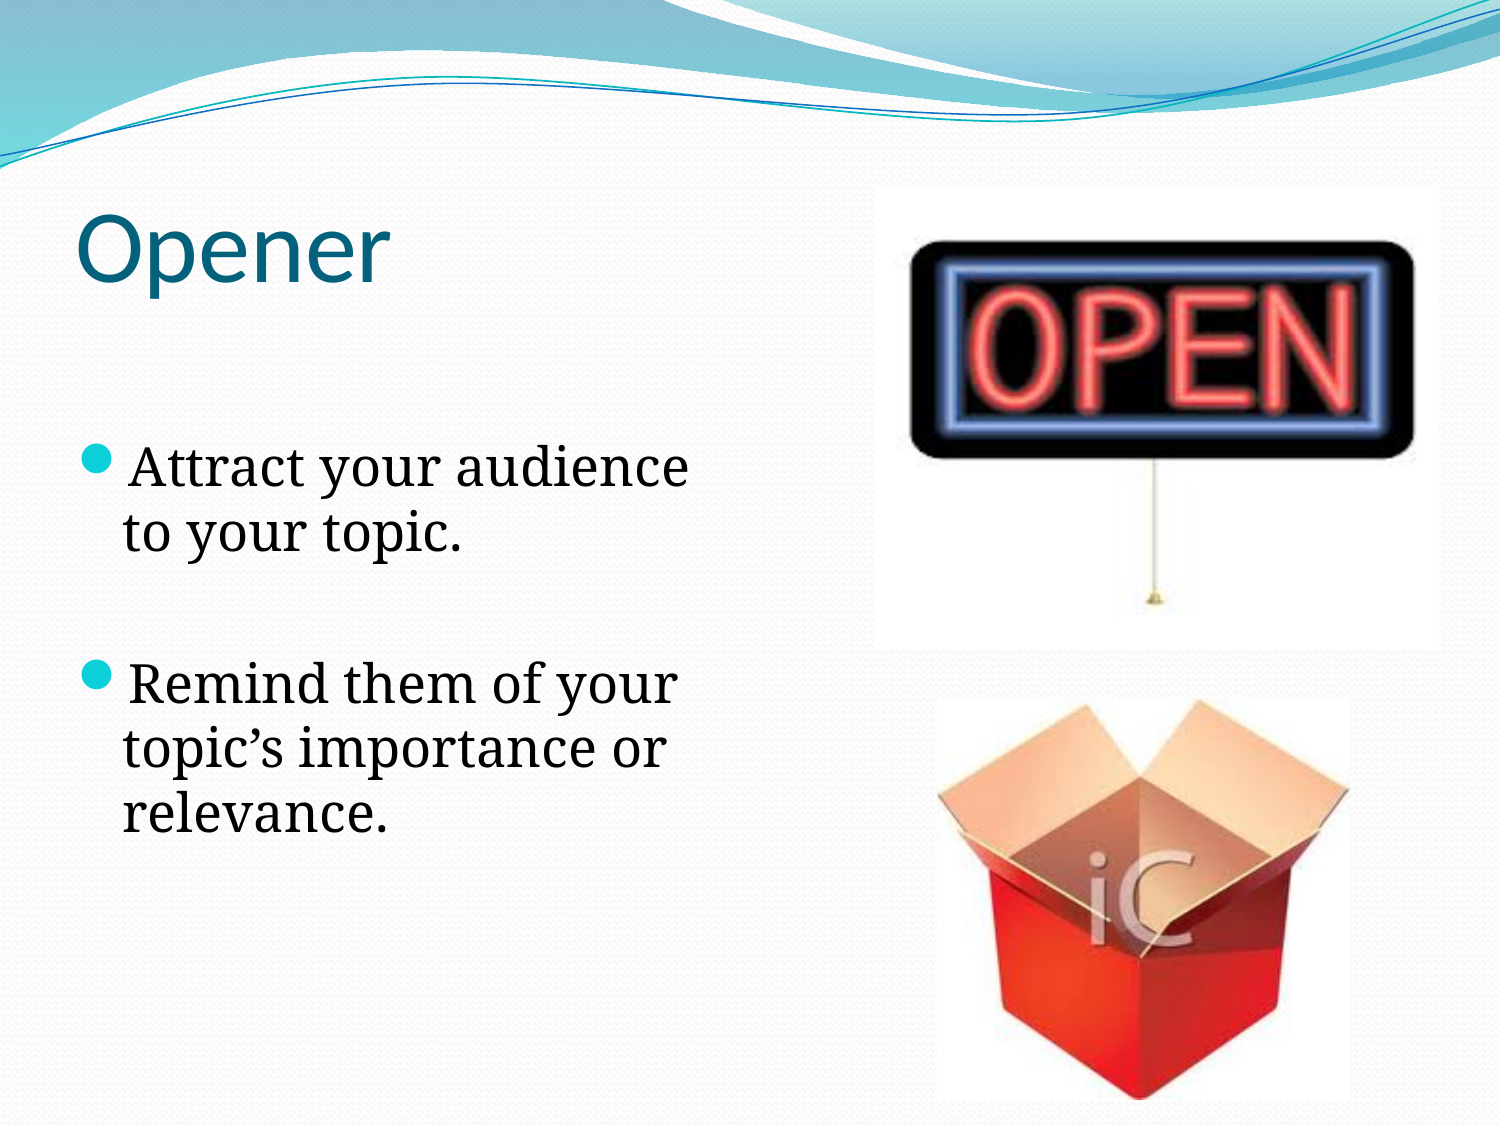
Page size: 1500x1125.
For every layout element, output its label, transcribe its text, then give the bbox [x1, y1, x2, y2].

picture [874, 187, 1440, 651]
picture [937, 699, 1351, 1101]
title Opener [75, 115, 1425, 303]
list Attract your audience to your topic. Remind them of your topic’s importance or relevance. [62, 425, 750, 1025]
